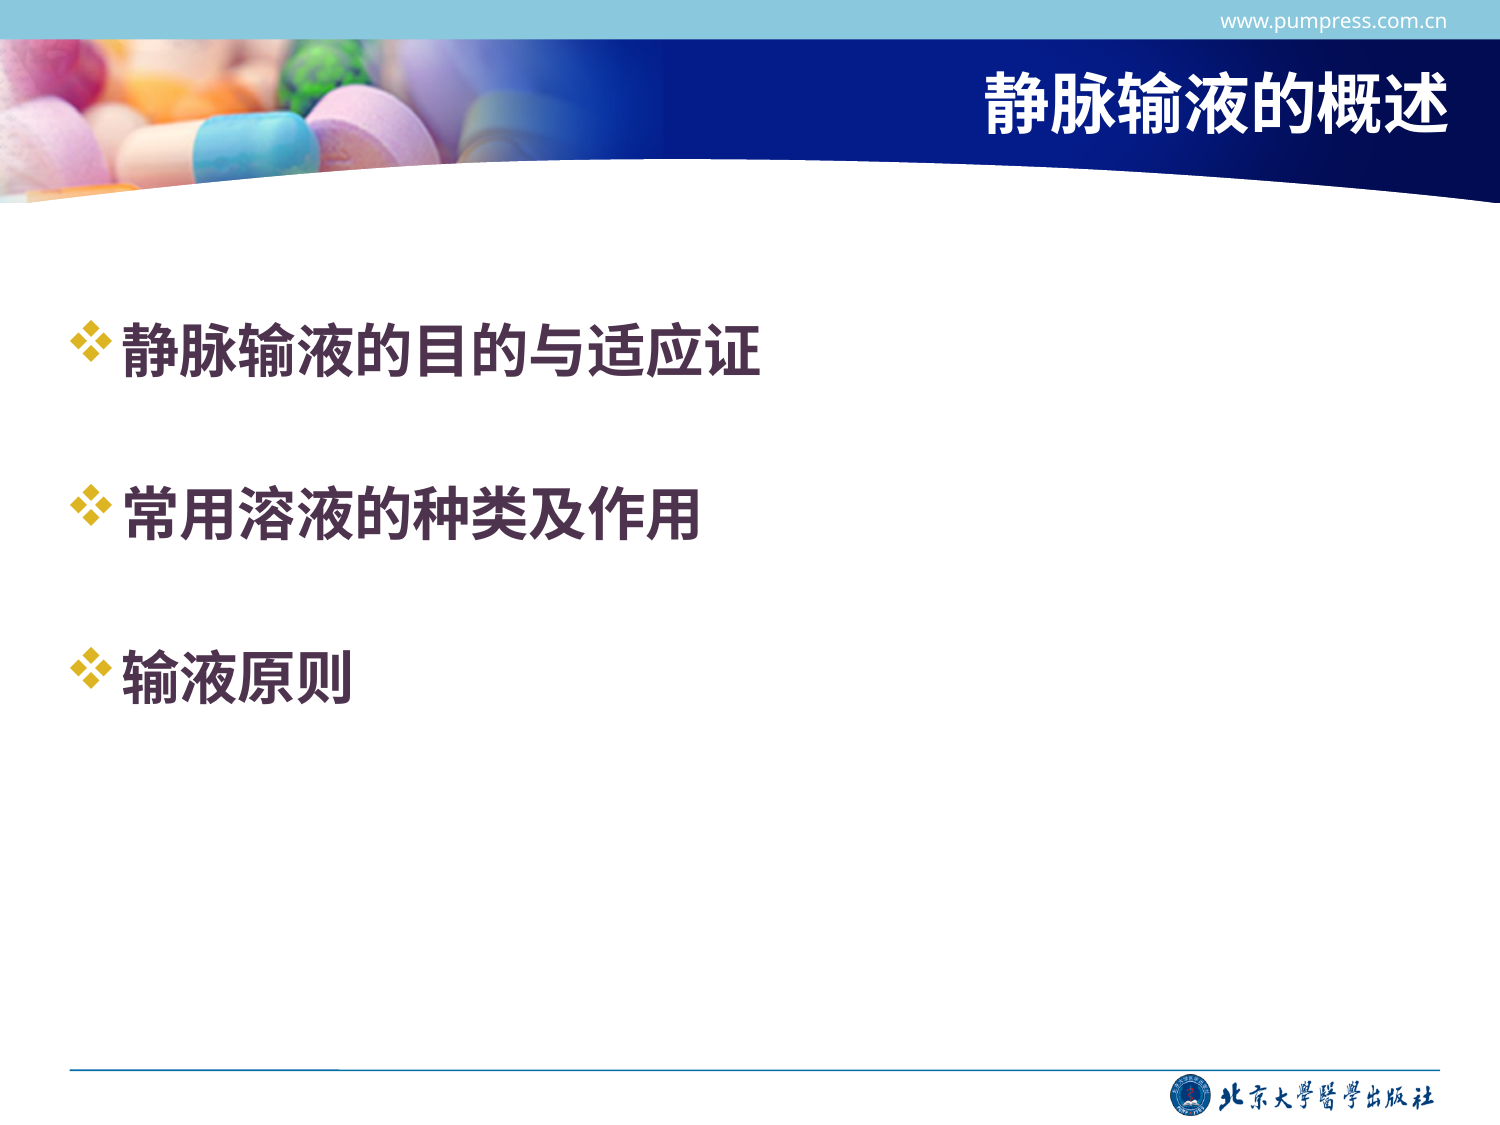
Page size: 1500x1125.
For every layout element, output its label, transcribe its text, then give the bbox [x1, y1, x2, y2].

title 静脉输液的概述 [140, 105, 1466, 178]
picture [0, 40, 1500, 203]
slide_number www.pumpress.com.cn [1024, 0, 1463, 38]
list 静脉输液的目的与适应证 常用溶液的种类及作用 输液原则 [49, 224, 1463, 1026]
picture [1170, 1074, 1436, 1118]
